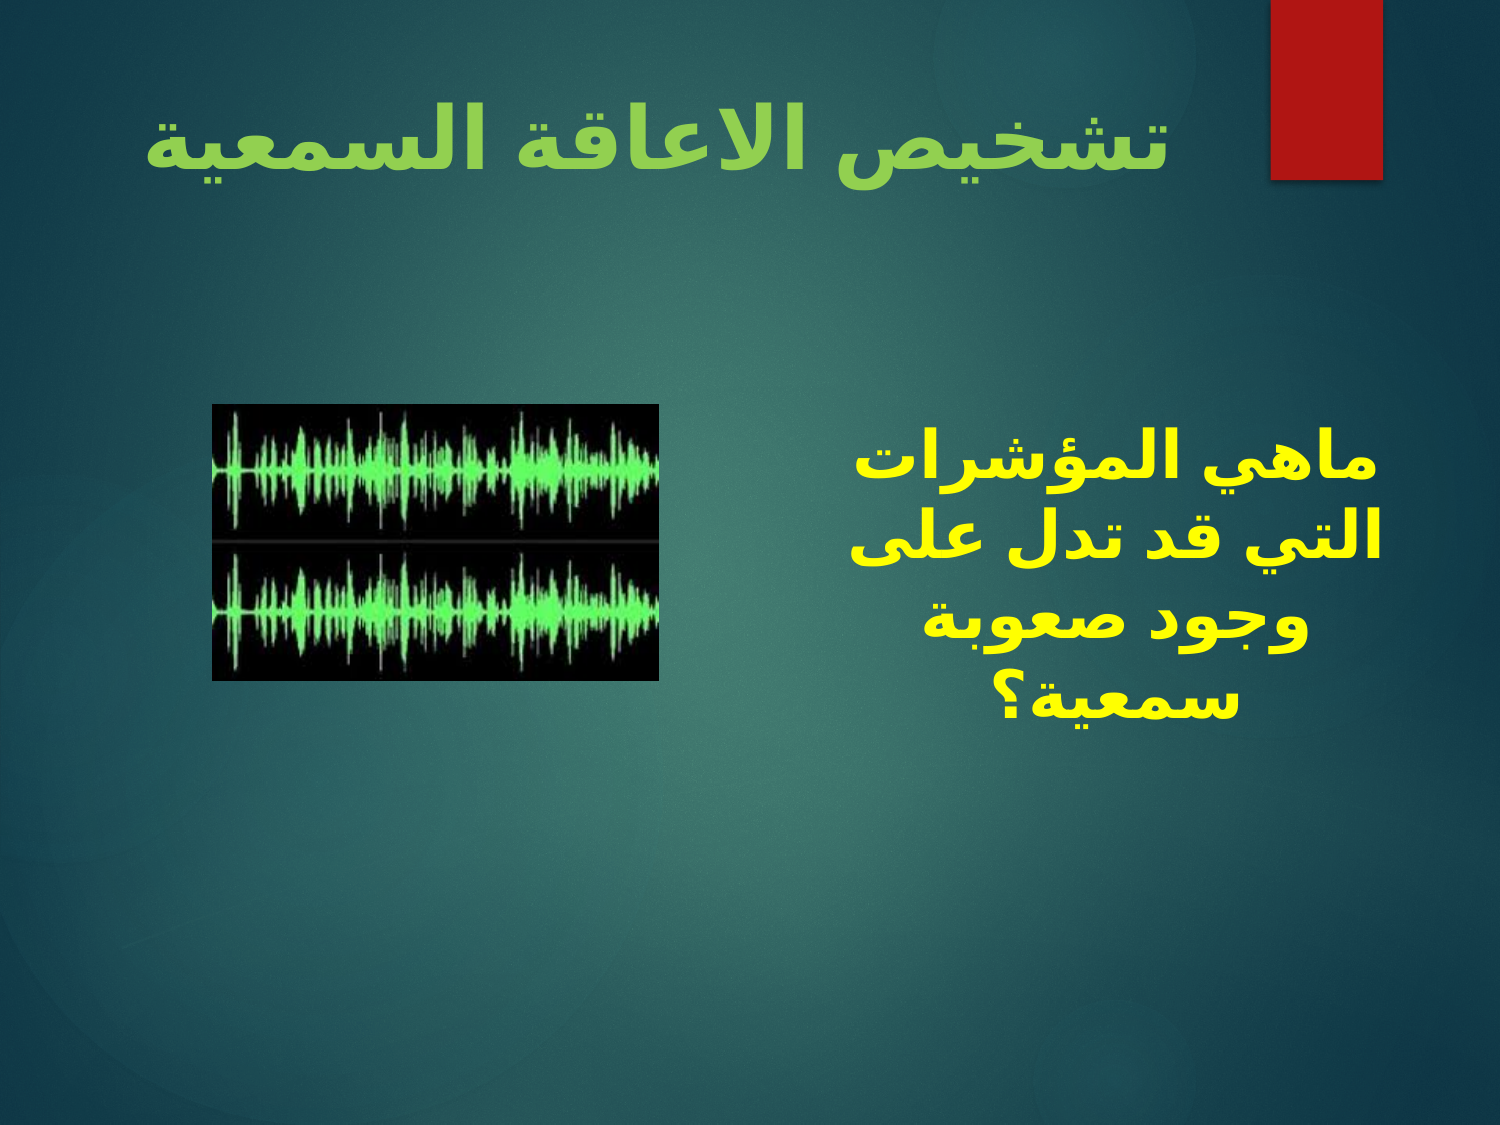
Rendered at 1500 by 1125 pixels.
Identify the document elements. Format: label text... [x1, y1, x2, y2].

title تشخيص الاعاقة السمعية [79, 74, 1237, 304]
picture [212, 404, 659, 682]
list ماهي المؤشرات التي قد تدل على وجود صعوبة سمعية؟ [816, 262, 1417, 952]
